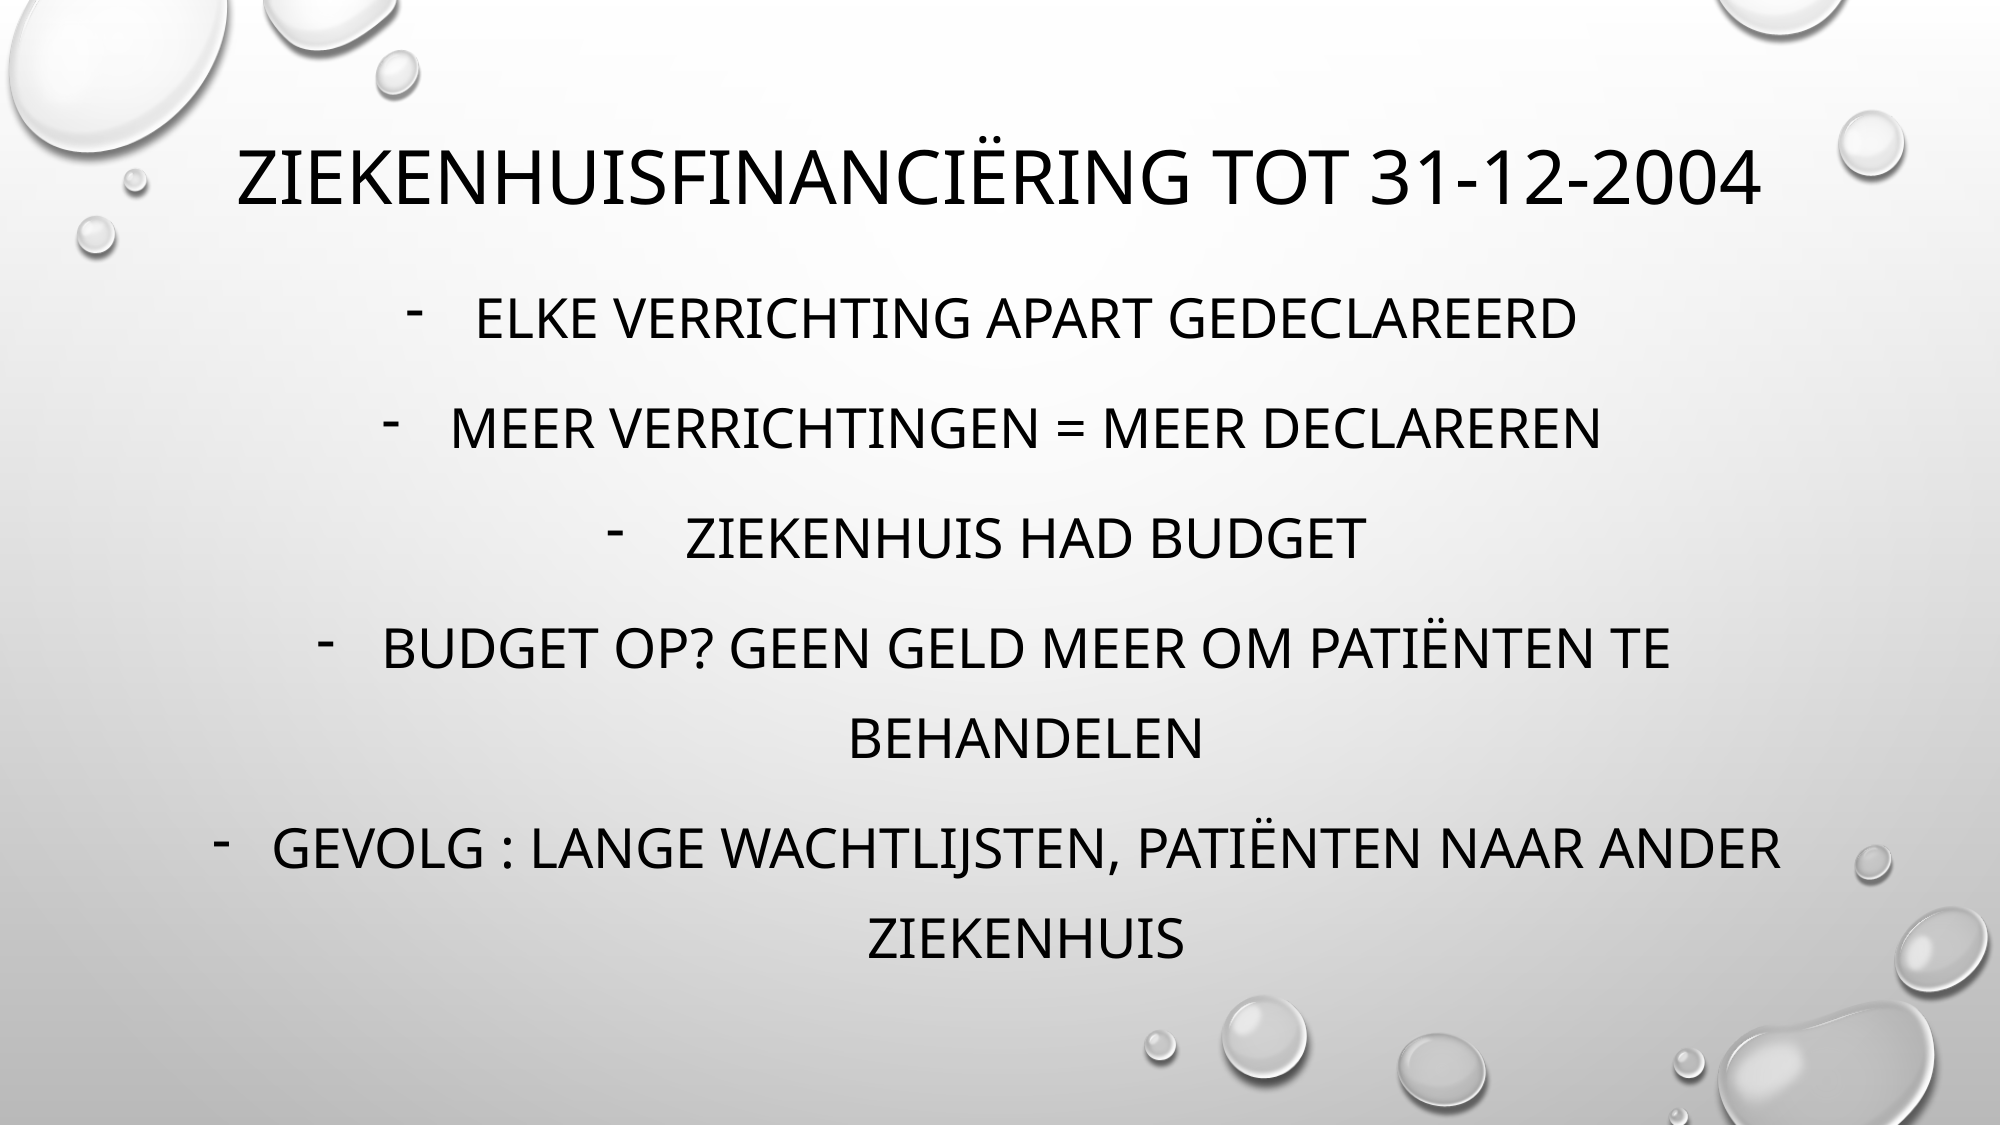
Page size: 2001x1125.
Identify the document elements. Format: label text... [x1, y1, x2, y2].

picture [0, 0, 2000, 1125]
title Ziekenhuisfinanciëring tot 31-12-2004 [149, 99, 1851, 254]
list Elke verrichting apart gedeclareerd Meer verrichtingen = meer declareren Ziekenhuis had budget Budget op? Geen geld meer om patiënten te behandelen Gevolg : lange wachtlijsten, patiënten naar ander ziekenhuis [149, 254, 1851, 985]
